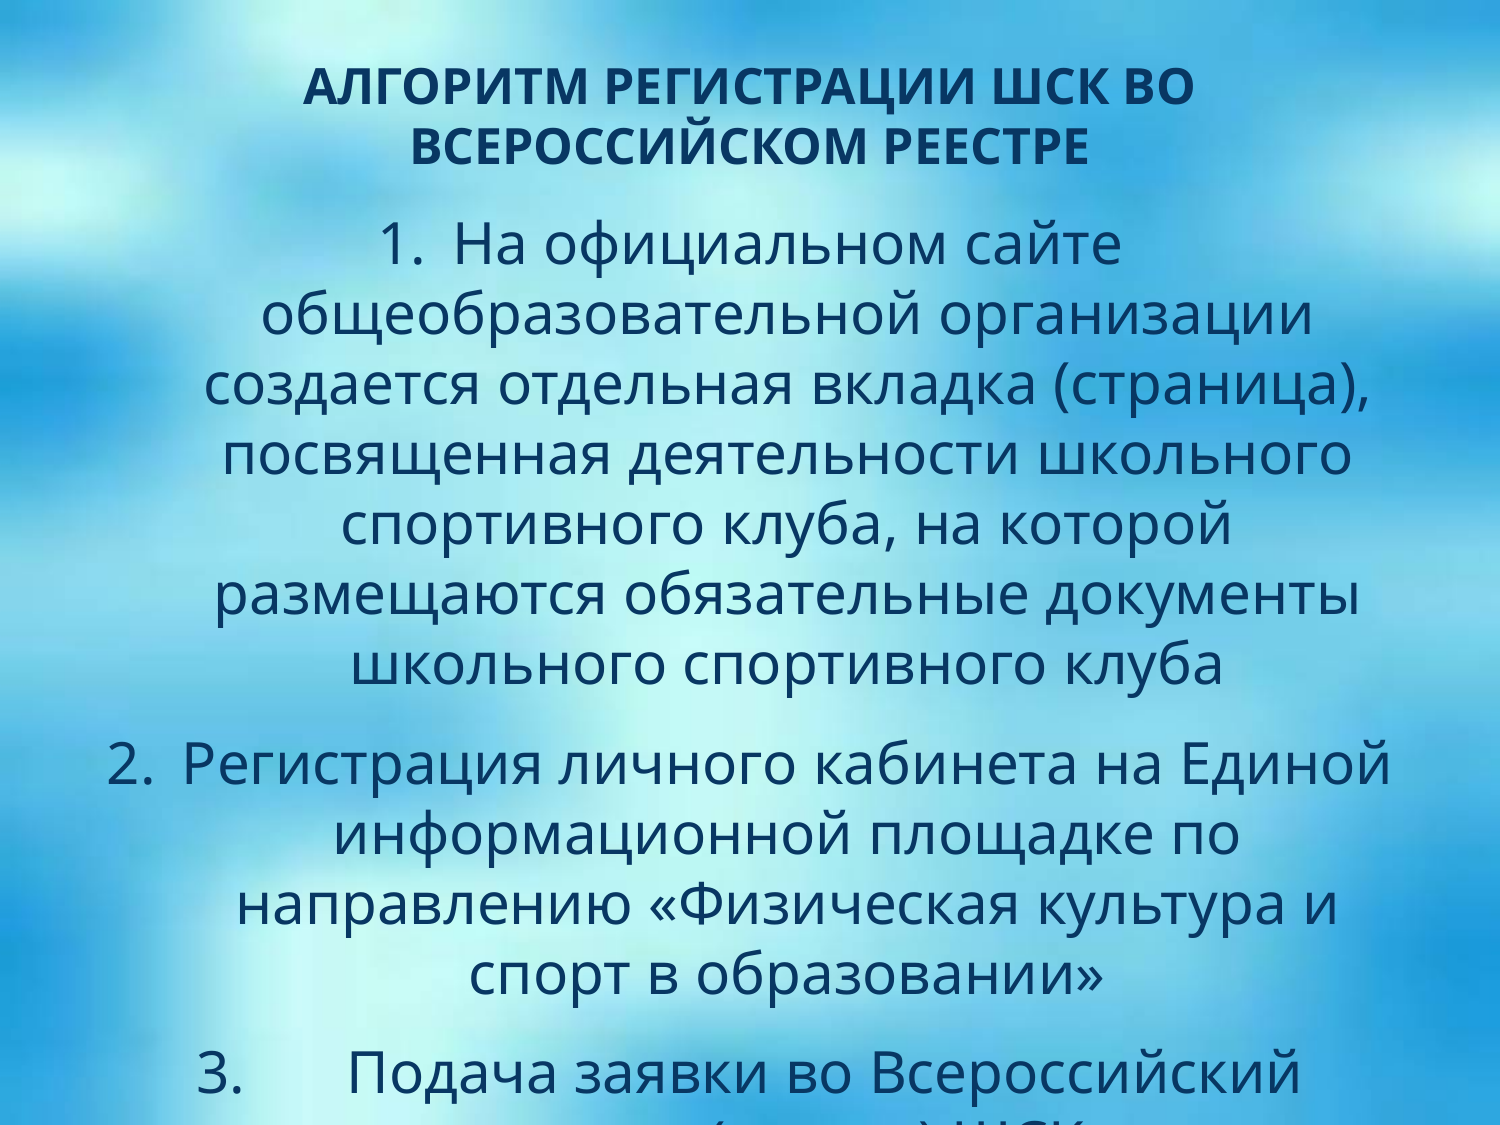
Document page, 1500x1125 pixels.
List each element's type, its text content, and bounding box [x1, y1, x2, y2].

text_box На официальном сайте общеобразовательной организации создается отдельная вкладка (страница), посвященная деятельности школьного спортивного клуба, на которой размещаются обязательные документы школьного спортивного клуба Регистрация личного кабинета на Единой информационной площадке по направлению «Физическая культура и спорт в образовании» 3. Подача заявки во Всероссийский перечень (реестр) ШСК [58, 198, 1442, 1125]
picture [0, 0, 1500, 1125]
text_box АЛГОРИТМ РЕГИСТРАЦИИ ШСК ВО ВСЕРОССИЙСКОМ РЕЕСТРЕ [74, 22, 1425, 198]
